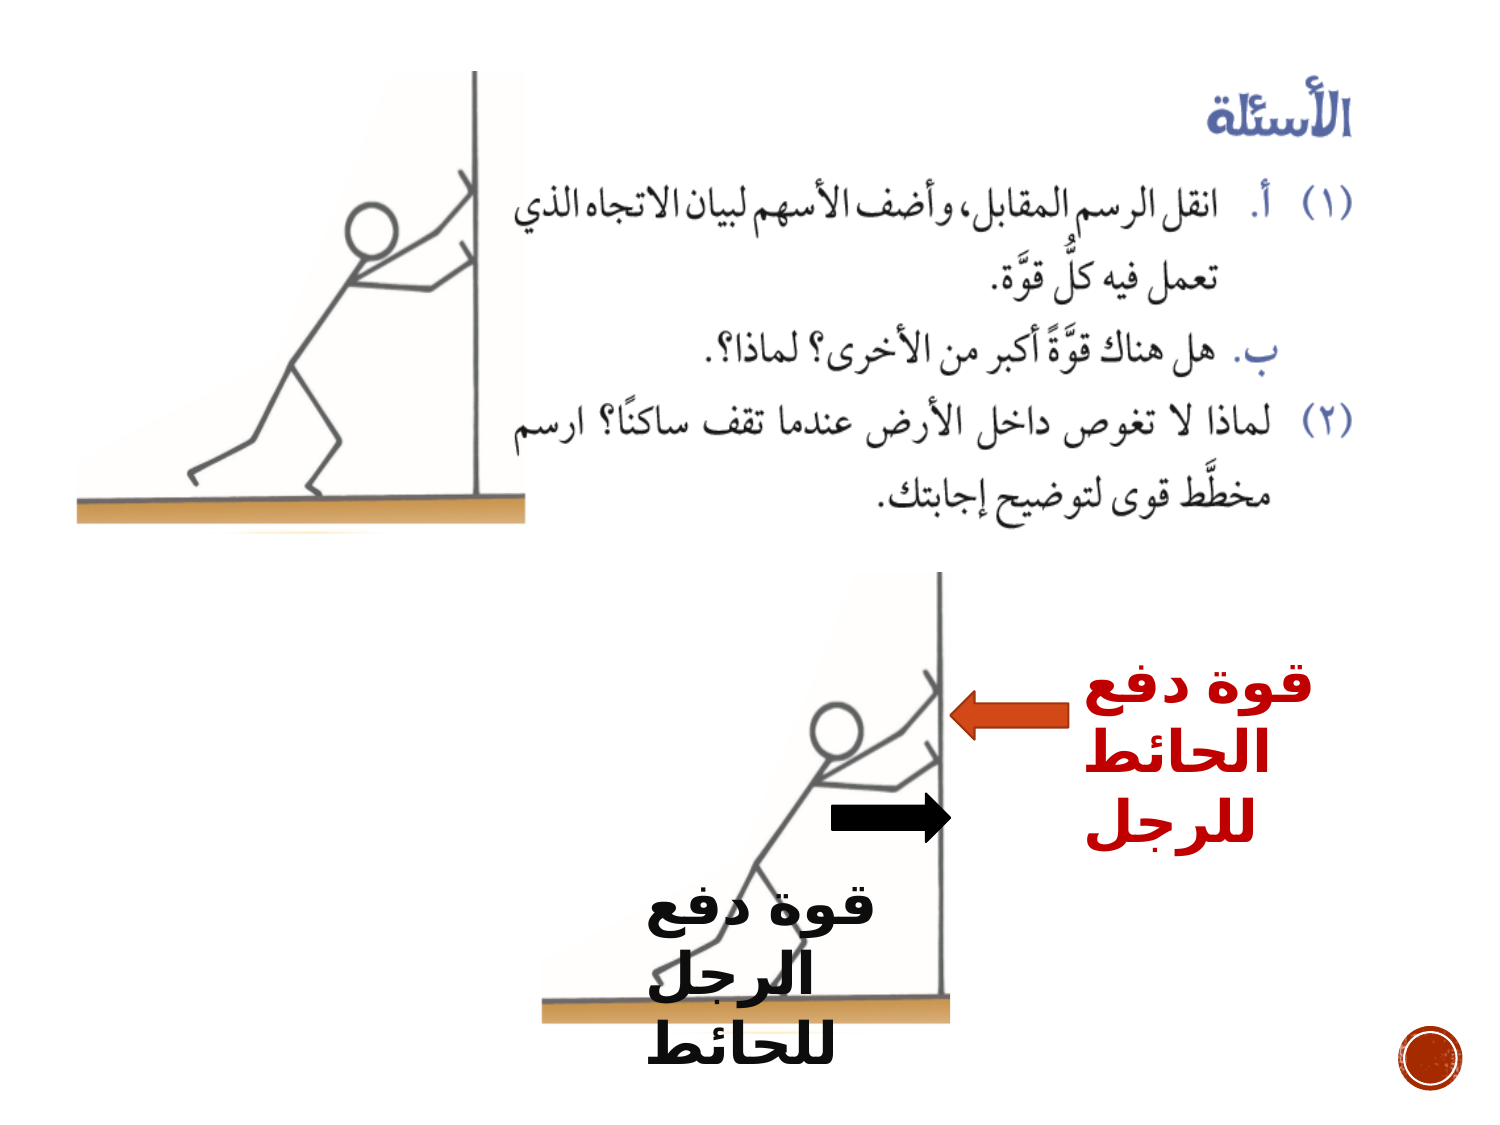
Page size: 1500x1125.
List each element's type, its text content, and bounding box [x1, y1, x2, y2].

text_box [951, 690, 1068, 741]
text_box قوة دفع الحائط للرجل [1068, 636, 1473, 862]
picture [495, 572, 951, 1063]
picture [48, 72, 1411, 562]
text_box قوة دفع الرجل للحائط [630, 858, 1034, 1084]
